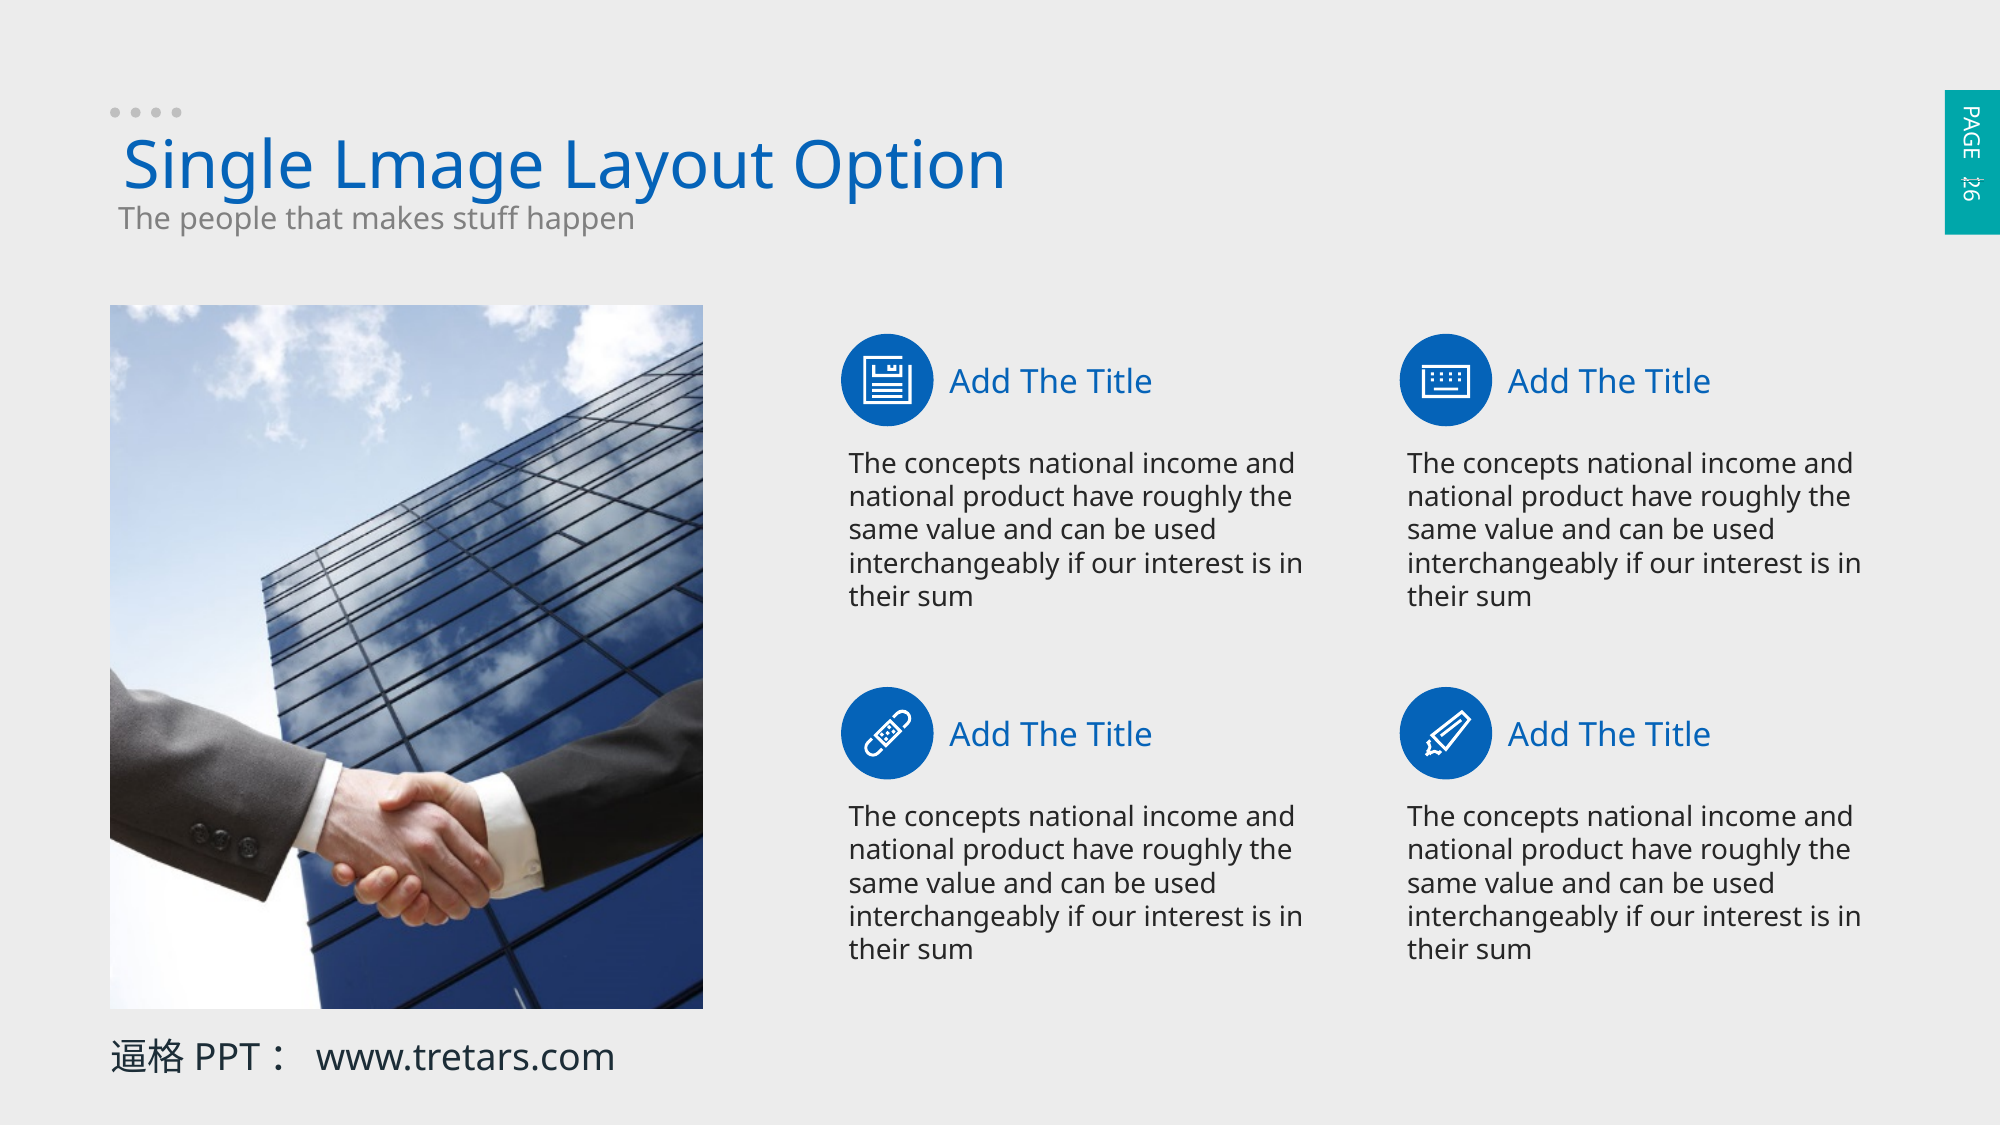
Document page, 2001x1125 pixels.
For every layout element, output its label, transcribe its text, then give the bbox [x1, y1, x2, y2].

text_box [833, 686, 1350, 975]
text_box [1944, 90, 2000, 235]
text_box 逼格PPT：www.tretars.com [95, 1025, 631, 1086]
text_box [1392, 686, 1909, 975]
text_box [90, 114, 1044, 244]
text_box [1392, 333, 1909, 622]
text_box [833, 333, 1350, 622]
picture [110, 305, 703, 1009]
